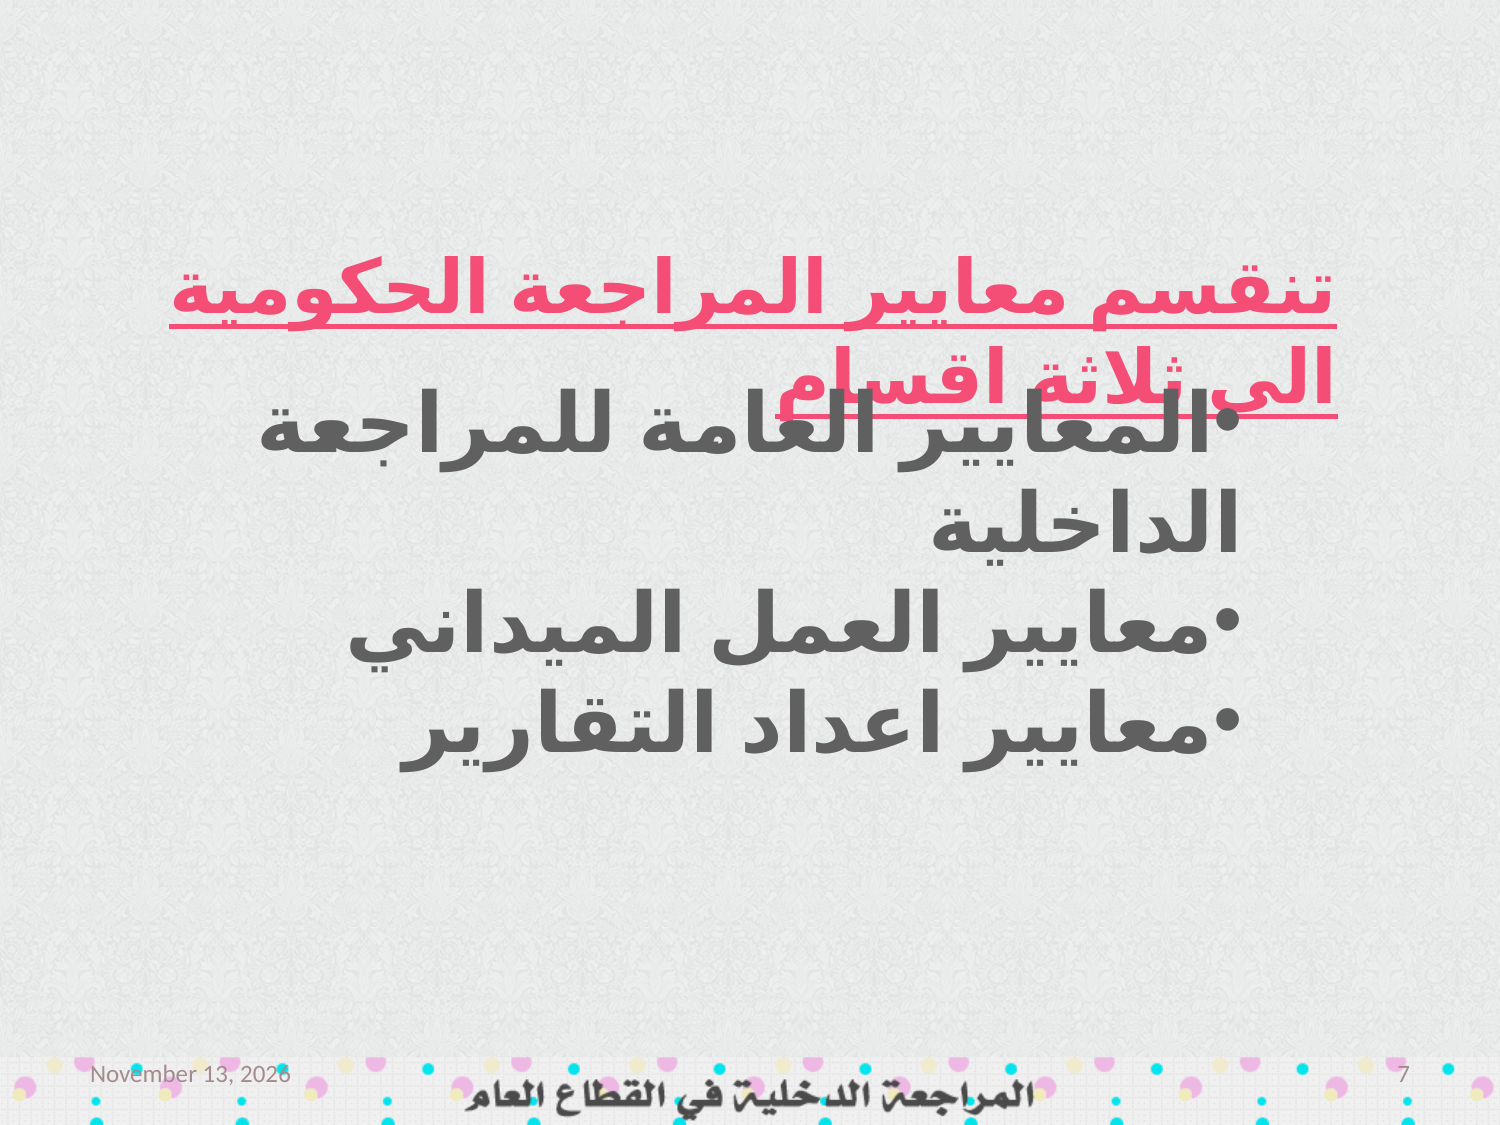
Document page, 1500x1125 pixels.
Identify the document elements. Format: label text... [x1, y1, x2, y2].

slide_number 7 [1074, 1042, 1425, 1103]
text_box المعايير العامة للمراجعة الداخلية معايير العمل الميداني معايير اعداد التقارير [242, 361, 1258, 777]
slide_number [75, 1042, 425, 1103]
text_box تنقسم معايير المراجعة الحكومية الى ثلاثة اقسام [76, 231, 1353, 427]
picture [0, 0, 1500, 1125]
